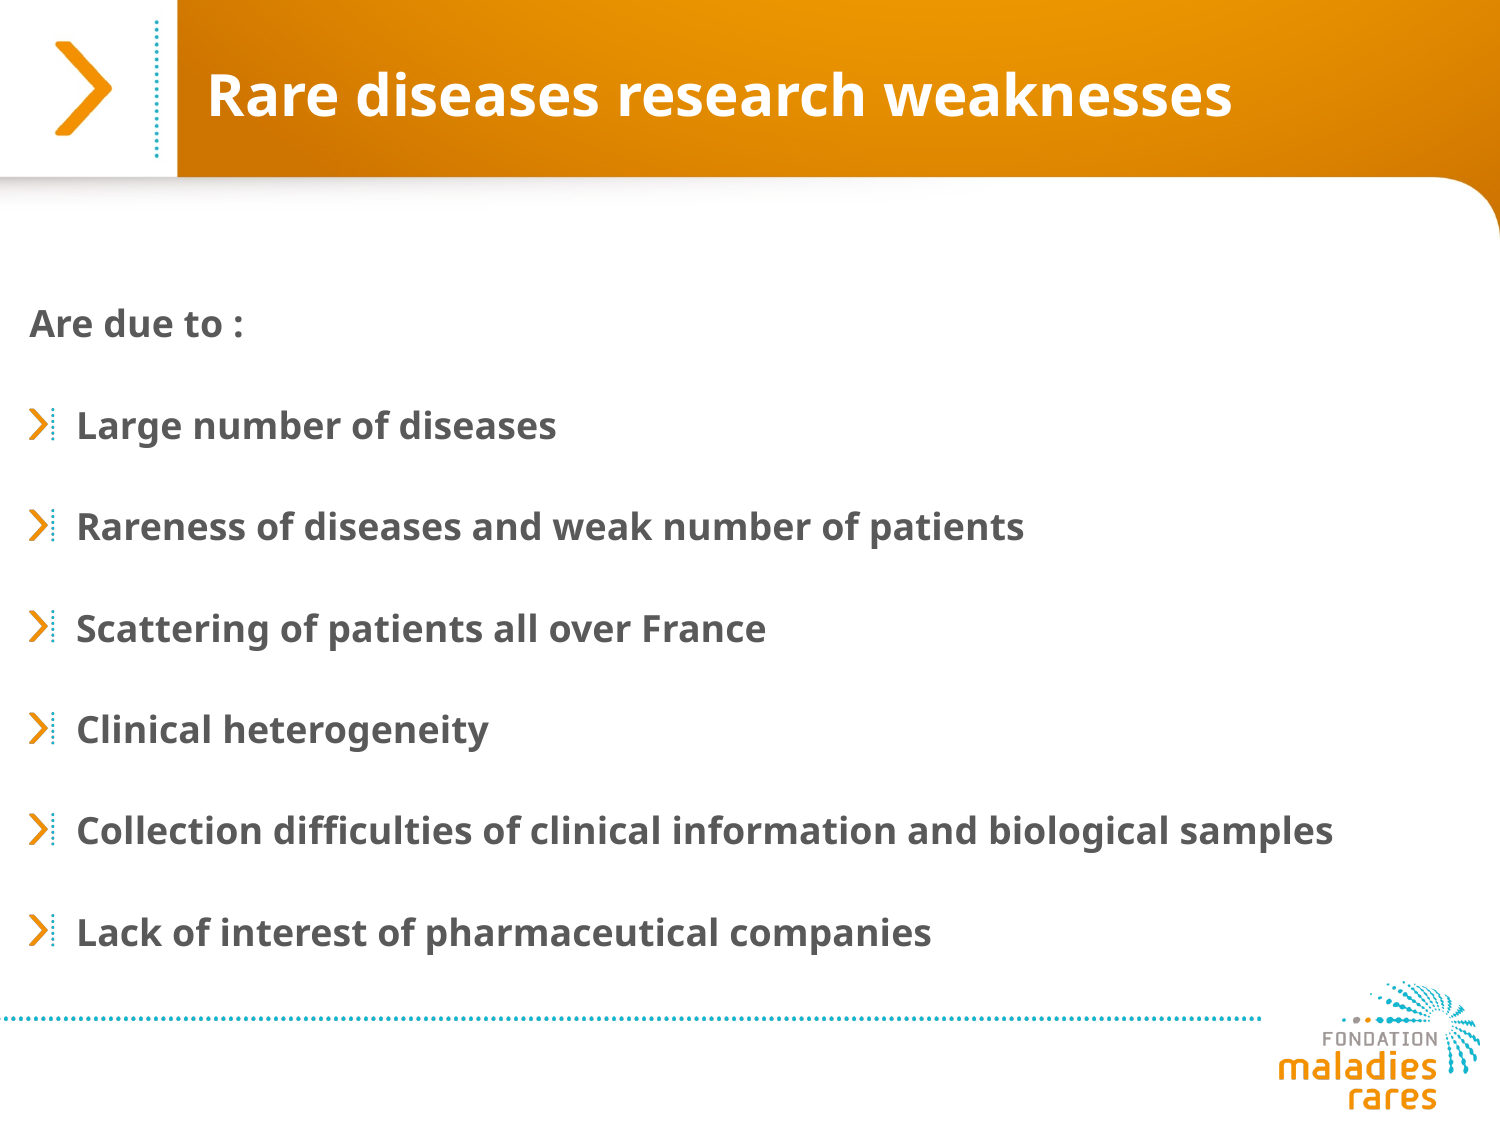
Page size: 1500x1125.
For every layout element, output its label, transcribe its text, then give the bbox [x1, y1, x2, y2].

title Rare diseases research weaknesses [206, 0, 1500, 203]
list Are due to : Large number of diseases Rareness of diseases and weak number of patients Scattering of patients all over France Clinical heterogeneity Collection difficulties of clinical information and biological samples Lack of interest of pharmaceutical companies [29, 255, 1479, 968]
picture [0, 0, 1500, 1125]
